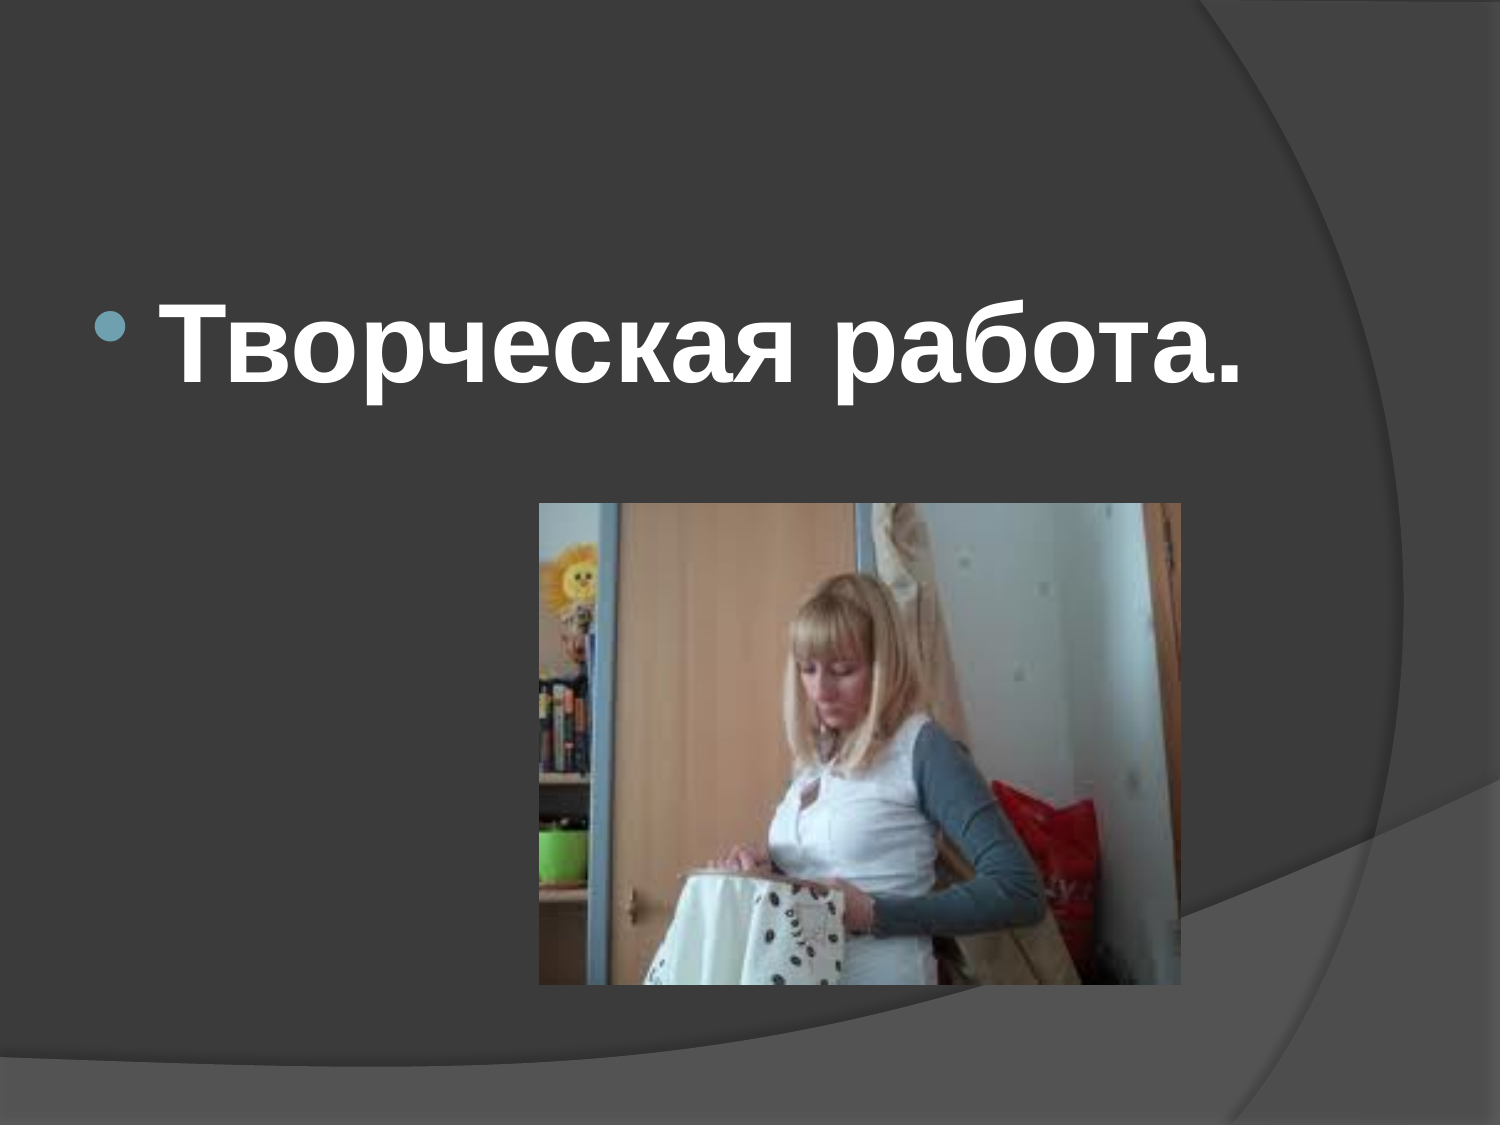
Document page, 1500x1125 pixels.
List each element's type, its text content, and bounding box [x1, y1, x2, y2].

picture [538, 503, 1181, 985]
list Творческая работа. [75, 262, 1300, 1005]
